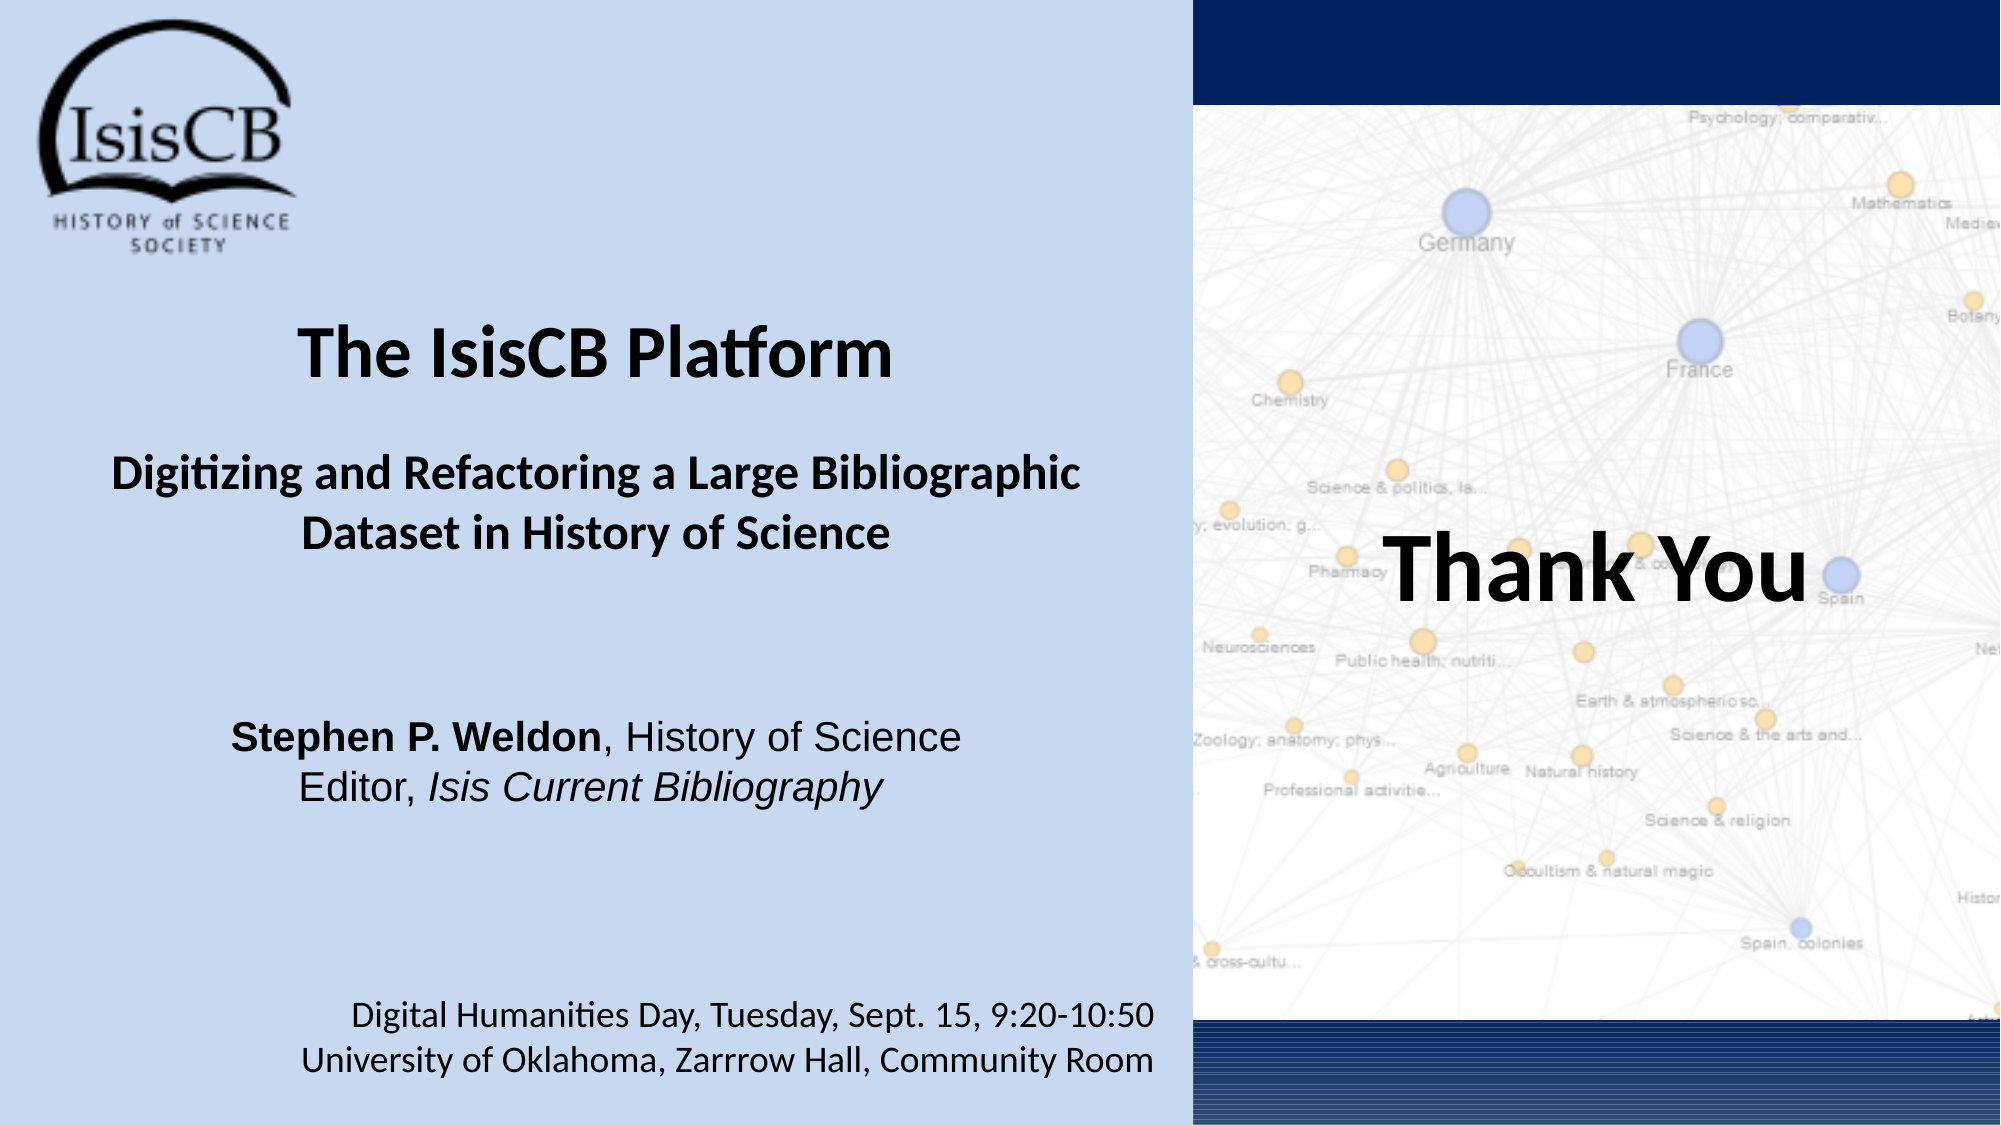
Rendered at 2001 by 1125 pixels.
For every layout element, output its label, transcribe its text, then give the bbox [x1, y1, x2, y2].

text_box [0, 0, 1194, 1125]
text_box Digitizing and Refactoring a Large Bibliographic Dataset in History of Science Stephen P. Weldon, History of Science Editor, Isis Current Bibliography Digital Humanities Day, Tuesday, Sept. 15, 9:20-10:50 University of Oklahoma, Zarrrow Hall, Community Room [23, 432, 1170, 1088]
picture [666, 105, 2000, 1020]
picture [29, 13, 304, 264]
text_box The IsisCB Platform [274, 294, 666, 400]
